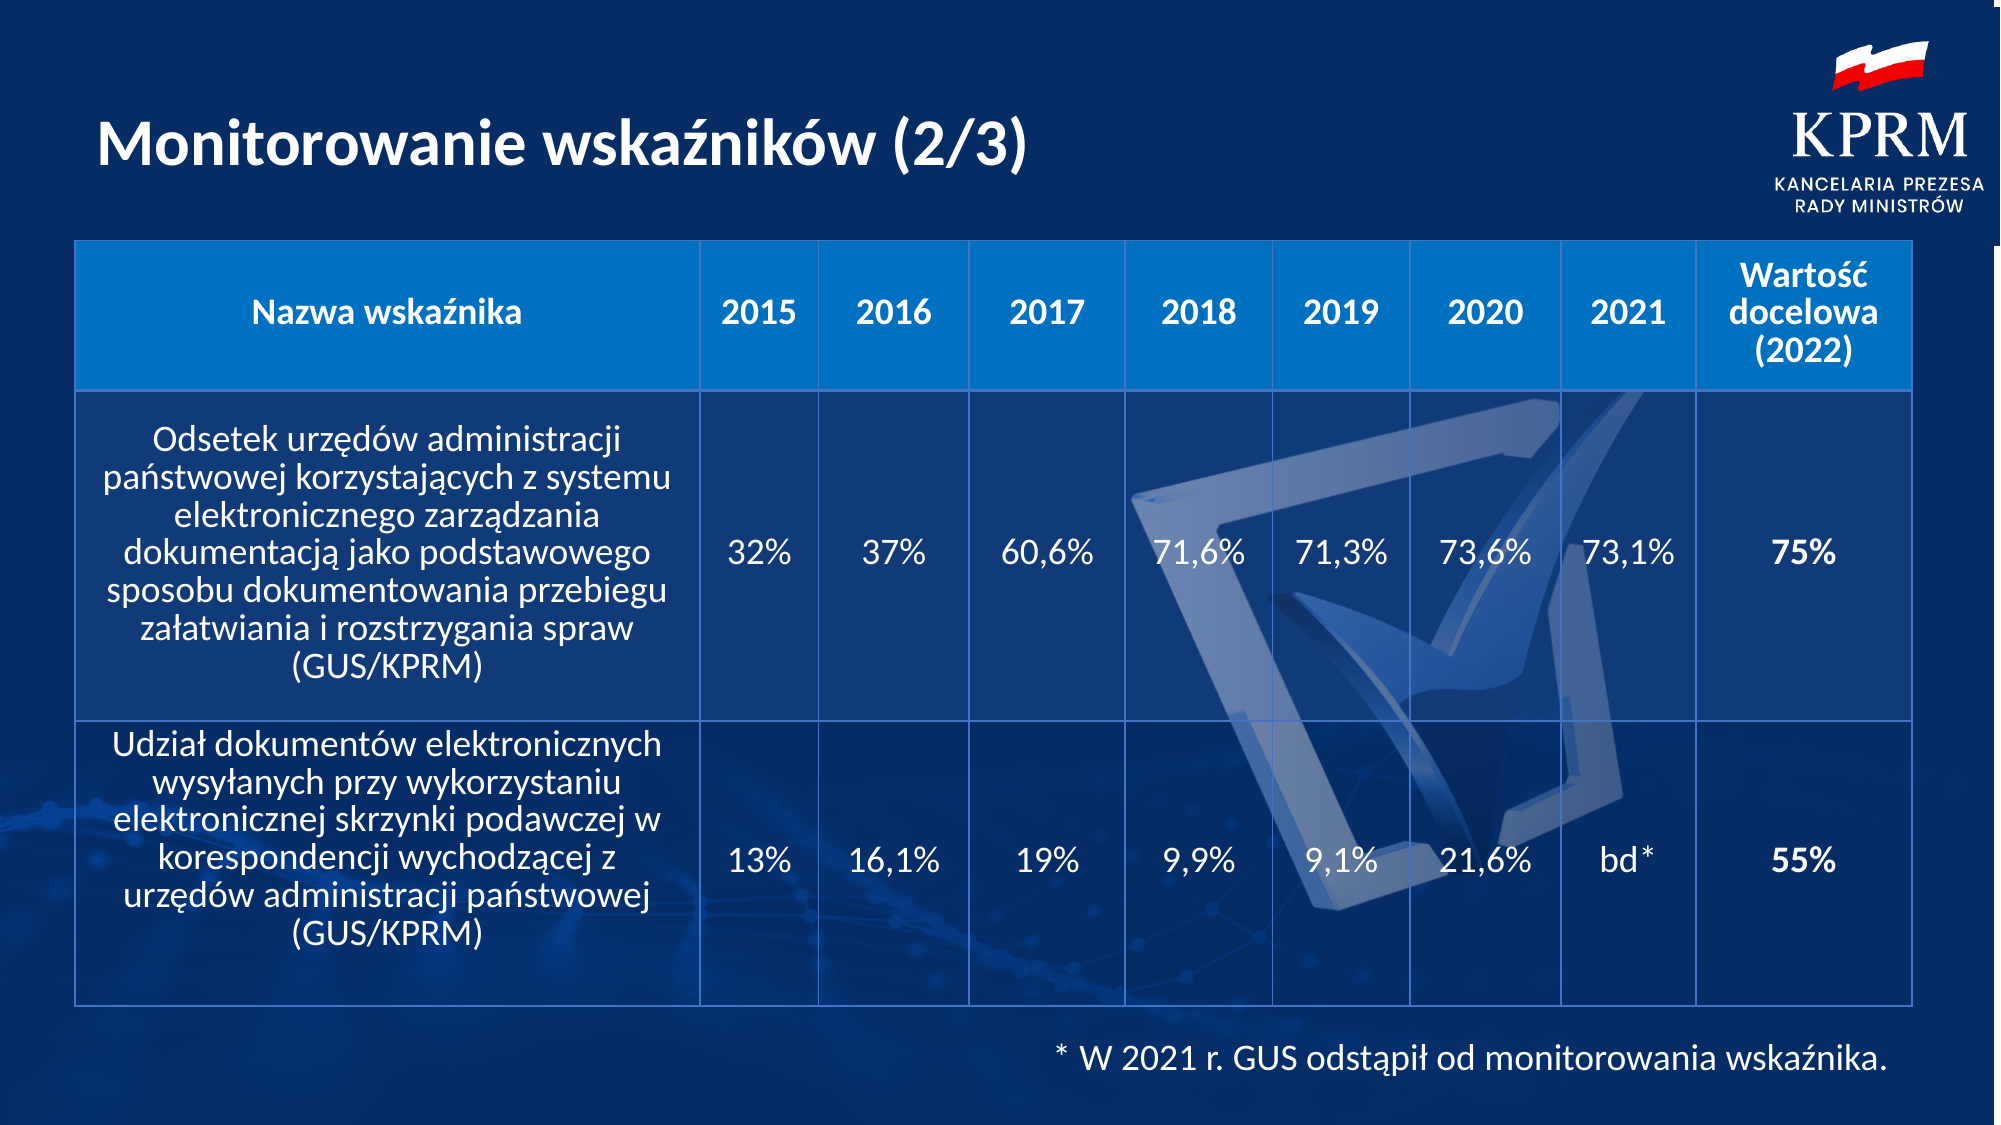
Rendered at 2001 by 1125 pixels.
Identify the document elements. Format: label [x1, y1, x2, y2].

picture [791, 7, 2000, 973]
text_box [0, 0, 1994, 1125]
text_box [81, 91, 1556, 237]
